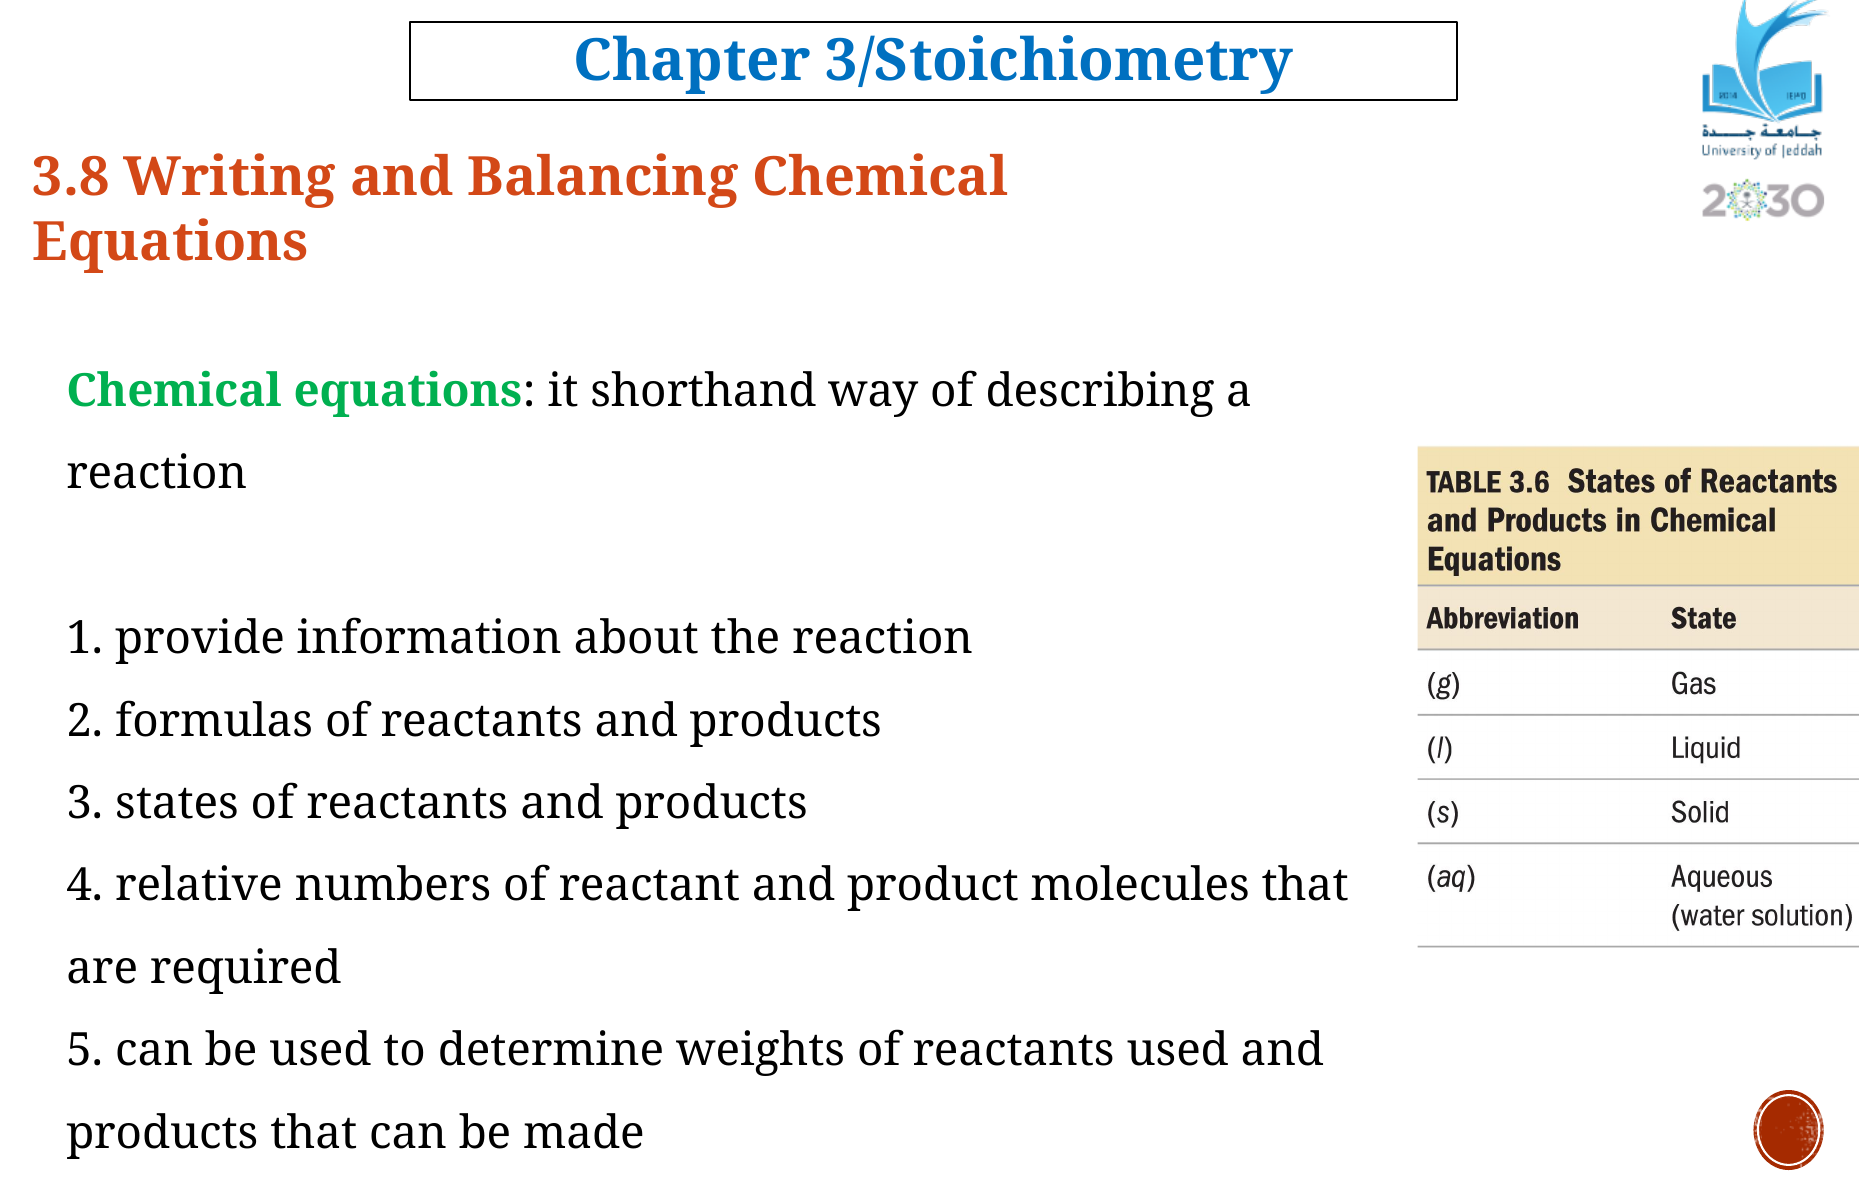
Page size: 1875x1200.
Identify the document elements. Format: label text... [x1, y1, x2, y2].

picture [1681, 0, 1846, 227]
picture [1417, 444, 1859, 948]
title Chemical equations: it shorthand way of describing a reaction 1. provide information about the reaction 2. formulas of reactants and products 3. states of reactants and products 4. relative numbers of reactant and product molecules that are required 5. can be used to determine weights of reactants used and products that can be made [0, 324, 1392, 1200]
text_box Chapter 3/Stoichiometry [409, 21, 1458, 101]
text_box 3.8 Writing and Balancing Chemical Equations [17, 133, 1207, 280]
